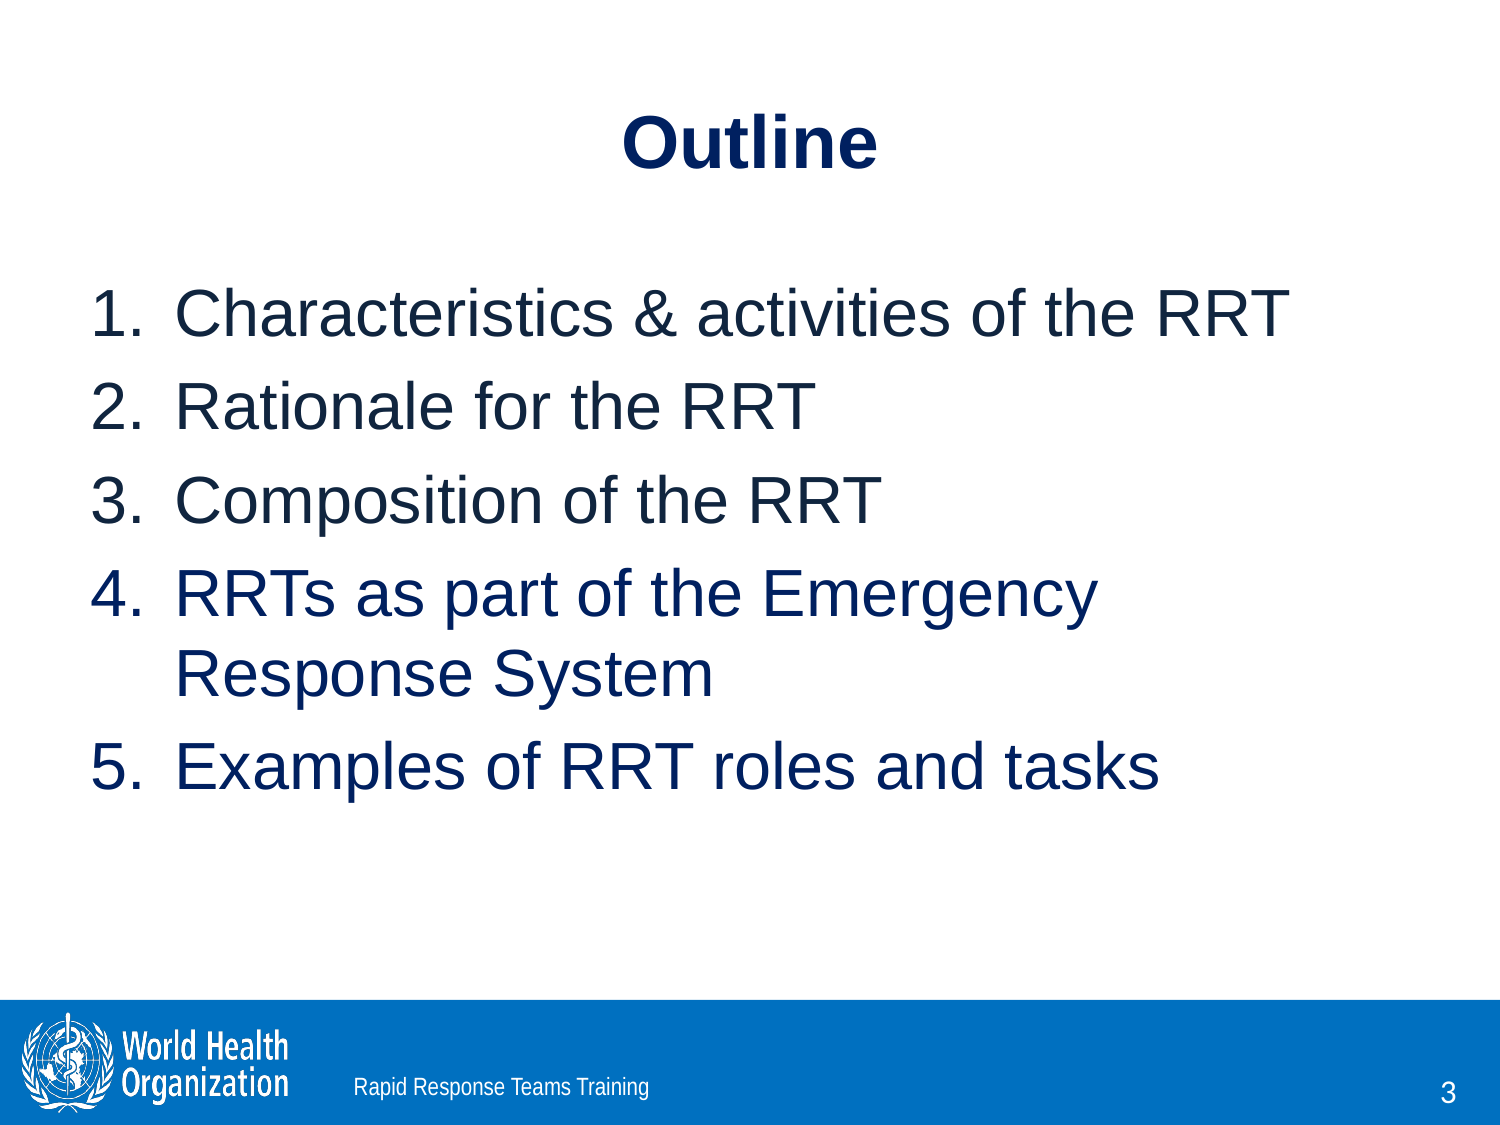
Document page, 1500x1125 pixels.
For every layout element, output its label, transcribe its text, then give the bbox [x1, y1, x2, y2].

picture [21, 1012, 288, 1113]
title Outline [75, 45, 1425, 233]
list Characteristics & activities of the RRT Rationale for the RRT Composition of the RRT RRTs as part of the Emergency Response System Examples of RRT roles and tasks [75, 262, 1425, 1005]
